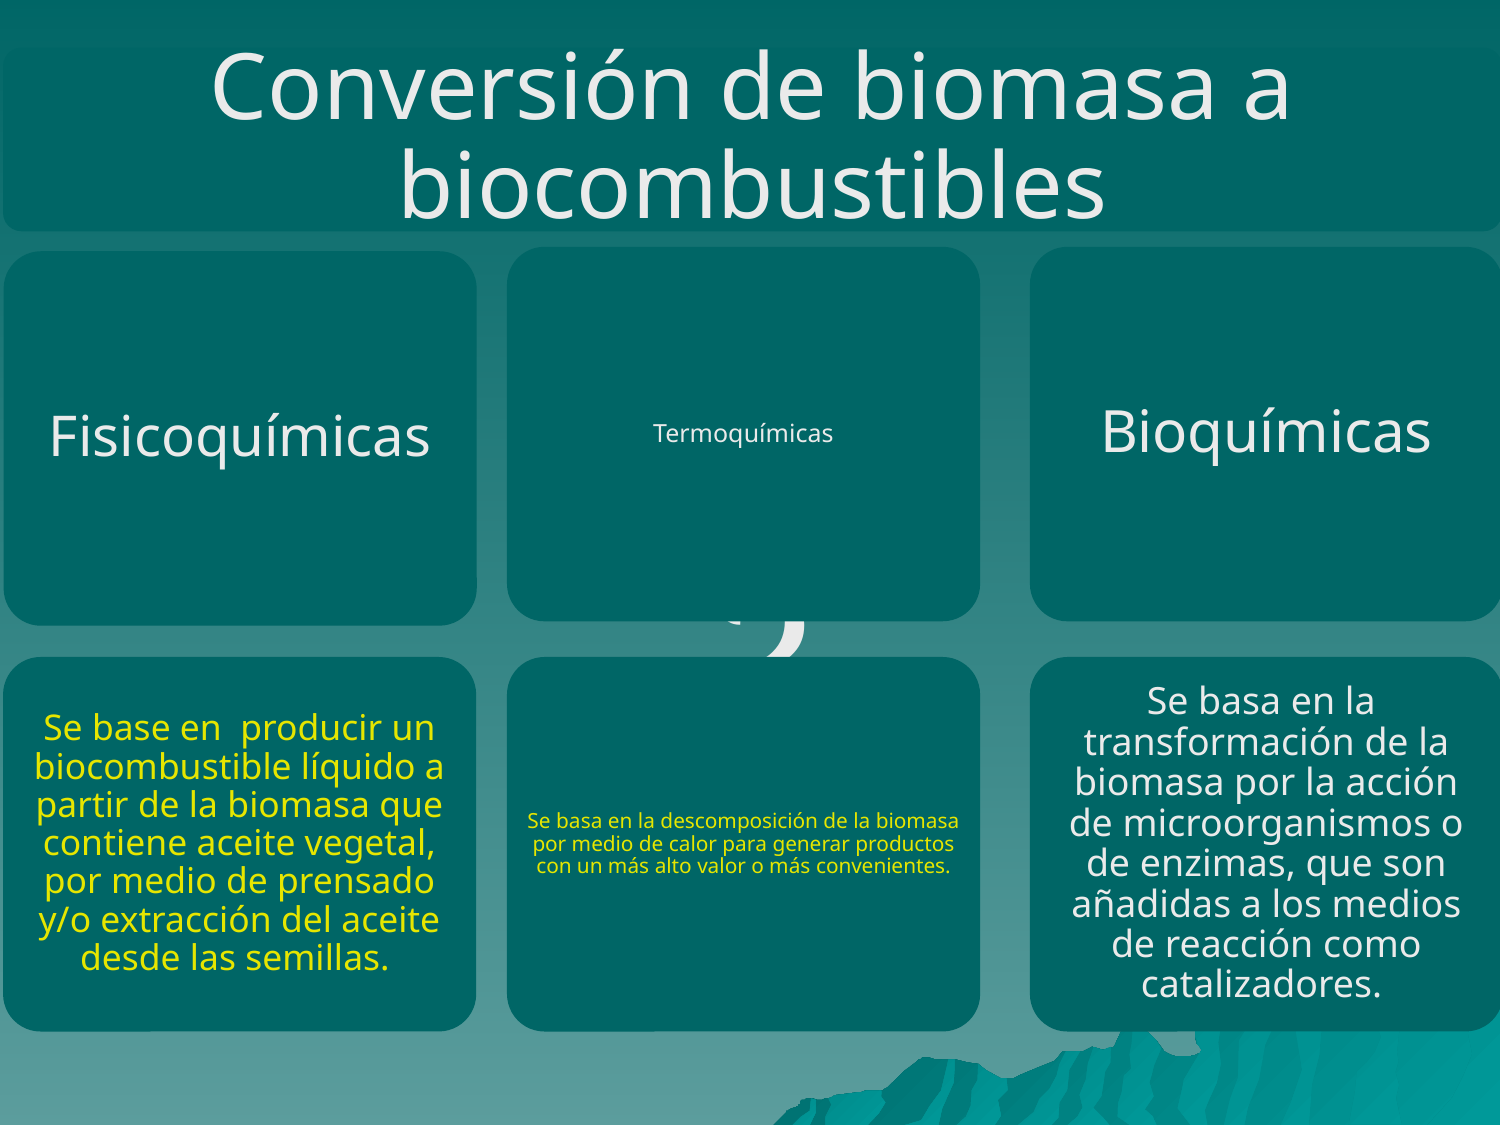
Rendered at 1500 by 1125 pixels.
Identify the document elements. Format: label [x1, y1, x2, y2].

text_box [2, 35, 1500, 1033]
